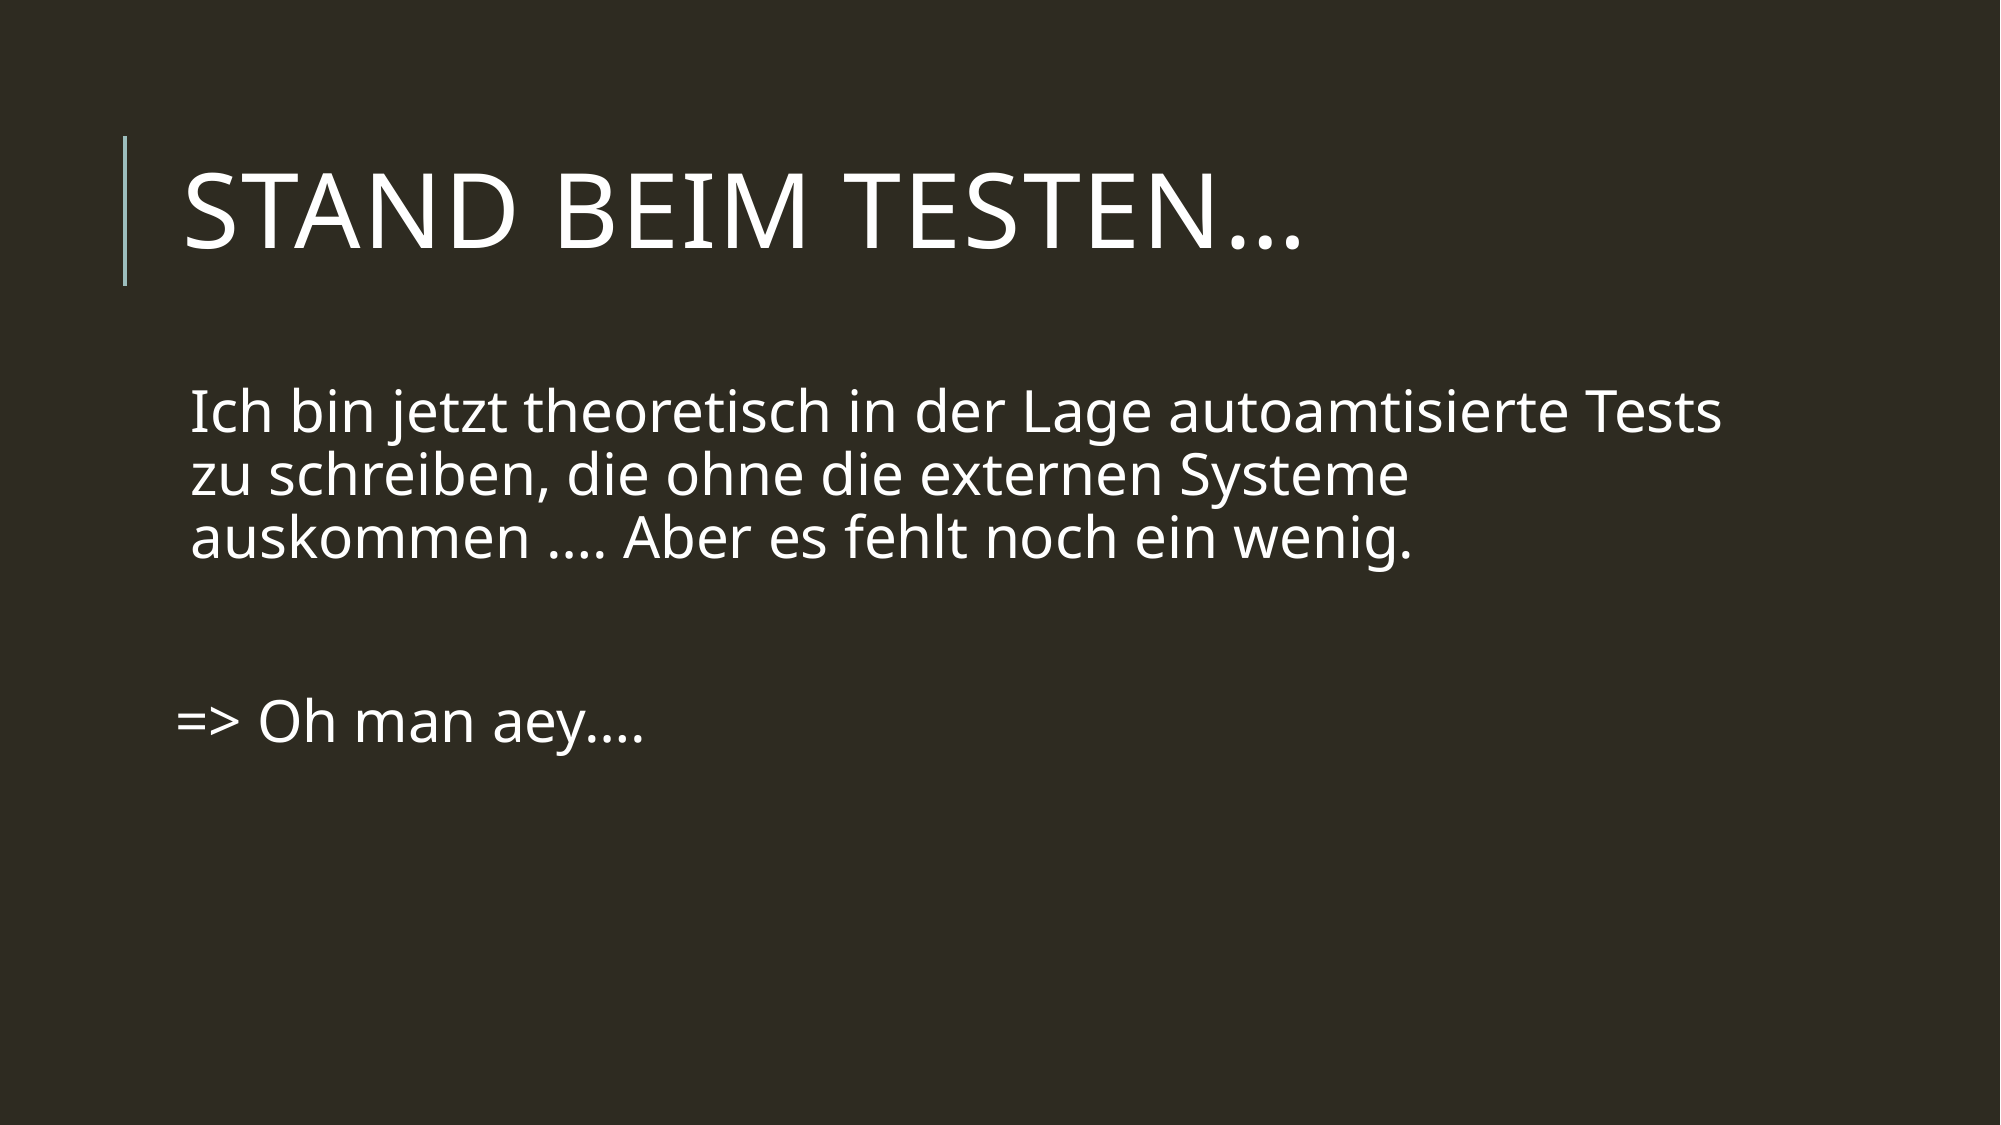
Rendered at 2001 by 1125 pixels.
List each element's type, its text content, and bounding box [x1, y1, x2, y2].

title Stand beim Testen… [168, 96, 1763, 342]
list Ich bin jetzt theoretisch in der Lage autoamtisierte Tests zu schreiben, die ohne die externen Systeme auskommen …. Aber es fehlt noch ein wenig. => Oh man aey…. [168, 375, 1763, 1035]
